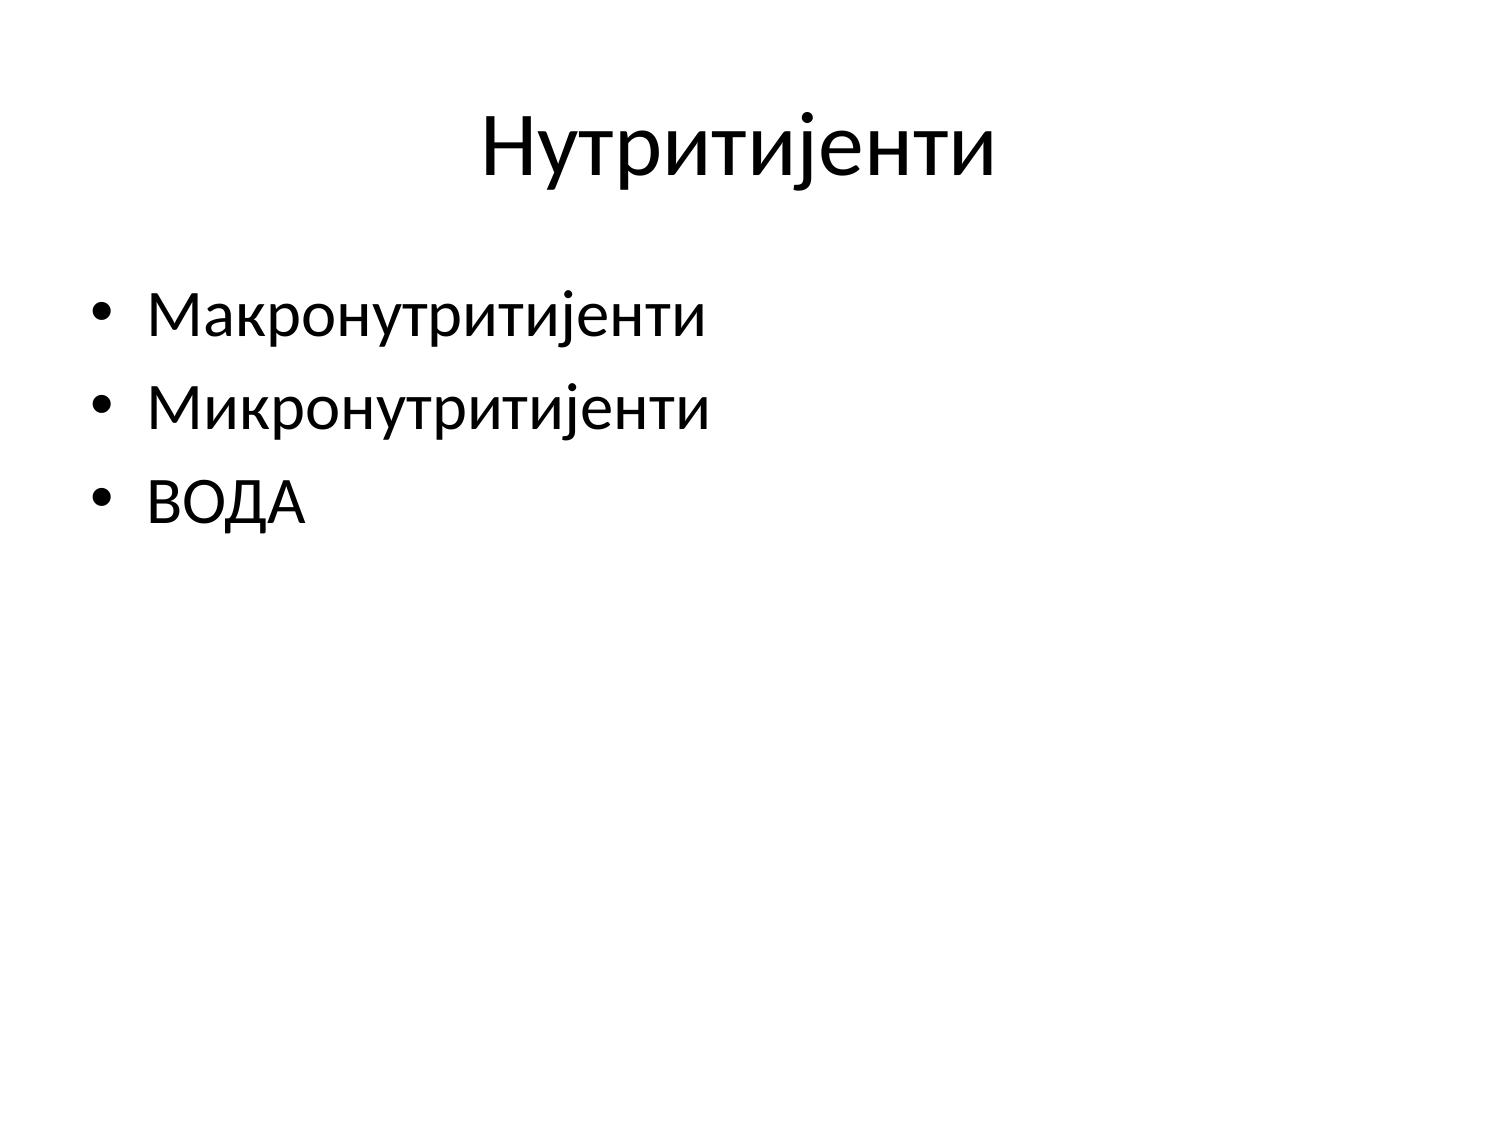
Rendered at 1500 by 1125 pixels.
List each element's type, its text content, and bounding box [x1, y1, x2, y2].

title Нутритијенти [75, 45, 1425, 233]
list Макронутритијенти Микронутритијенти ВОДА [75, 262, 1425, 1005]
